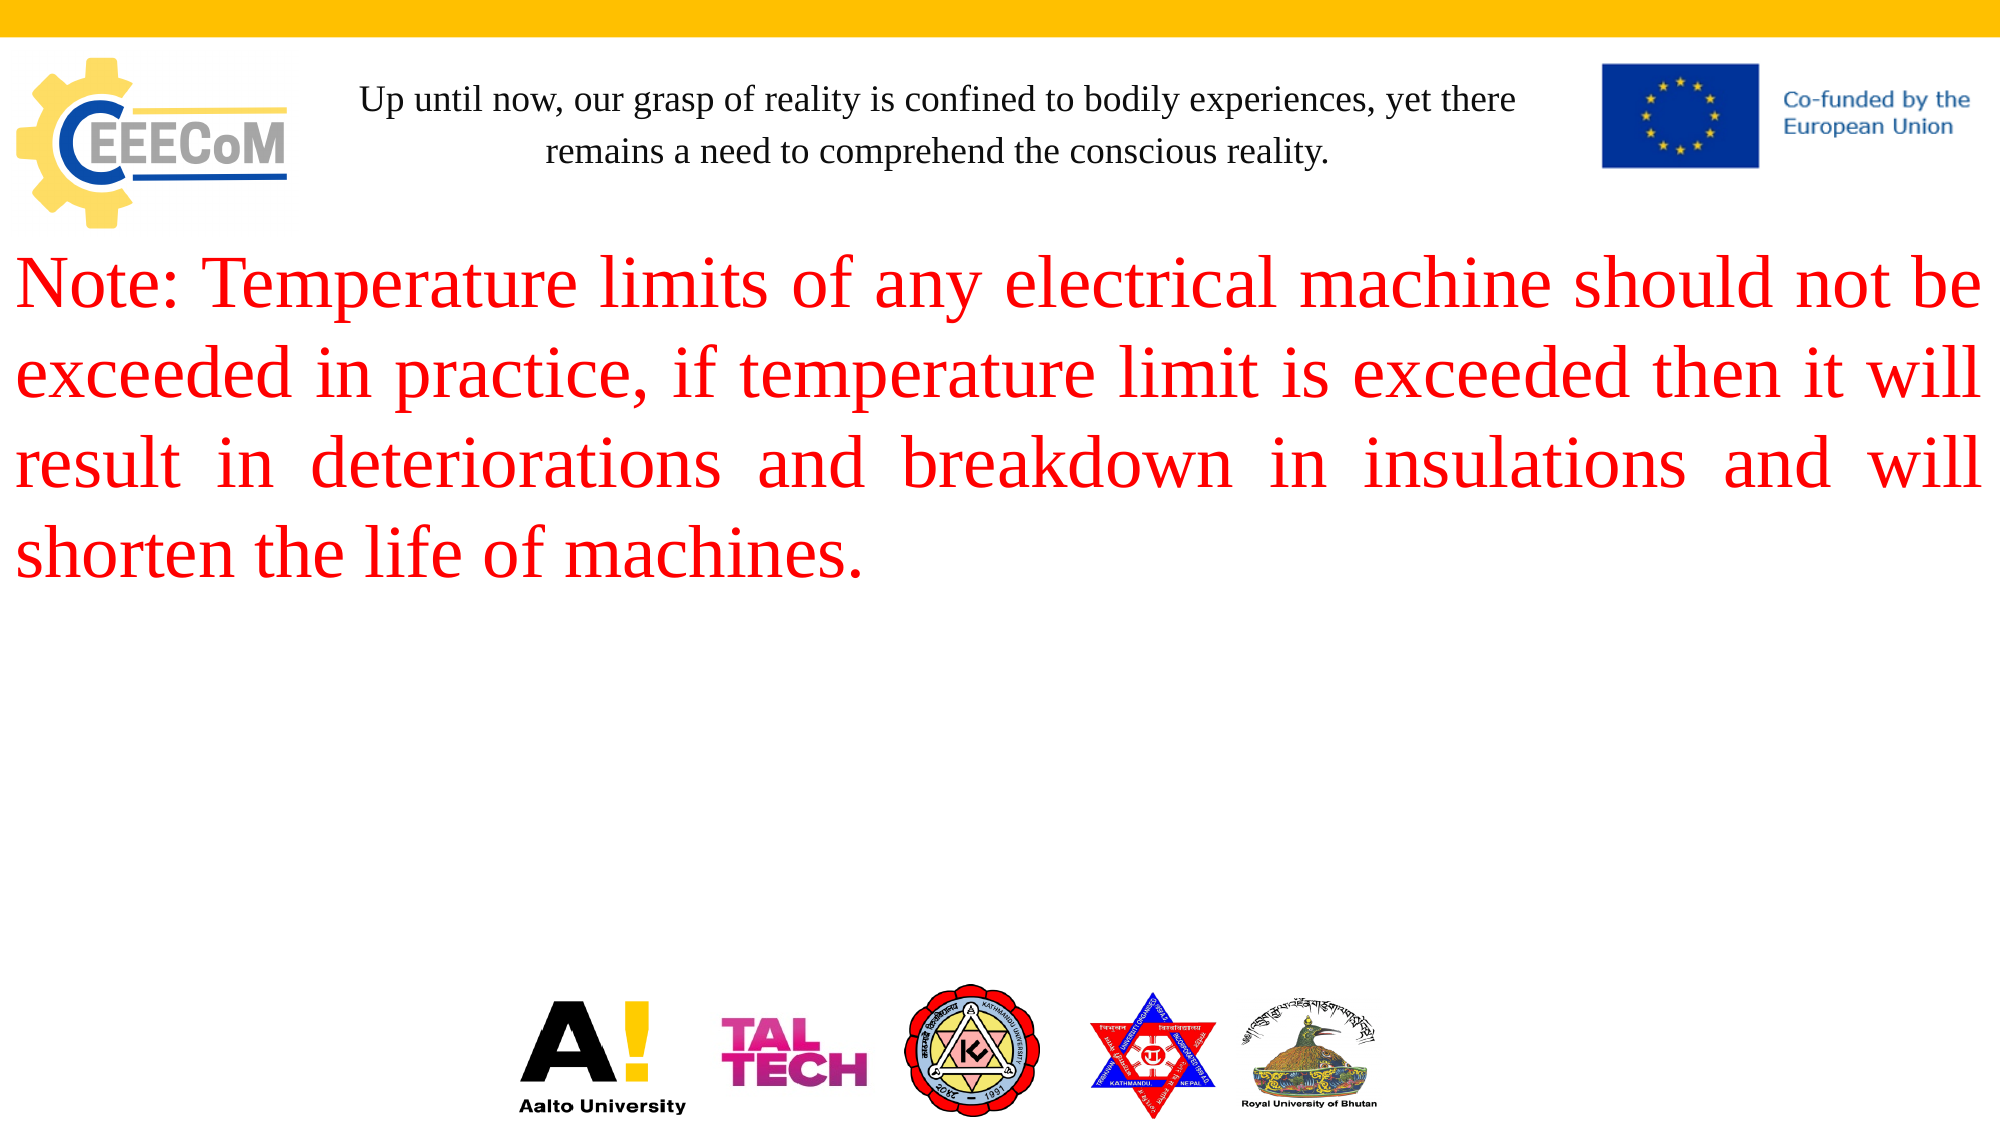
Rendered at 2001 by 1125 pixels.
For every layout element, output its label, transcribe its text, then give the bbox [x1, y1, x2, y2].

list Note: Temperature limits of any electrical machine should not be exceeded in practice, if temperature limit is exceeded then it will result in deteriorations and breakdown in insulations and will shorten the life of machines. [0, 224, 2000, 975]
picture [512, 984, 1382, 1125]
picture [1595, 46, 2000, 181]
picture [11, 50, 299, 224]
title Up until now, our grasp of reality is confined to bodily experiences, yet there remains a need to comprehend the conscious reality. [312, 37, 1565, 201]
